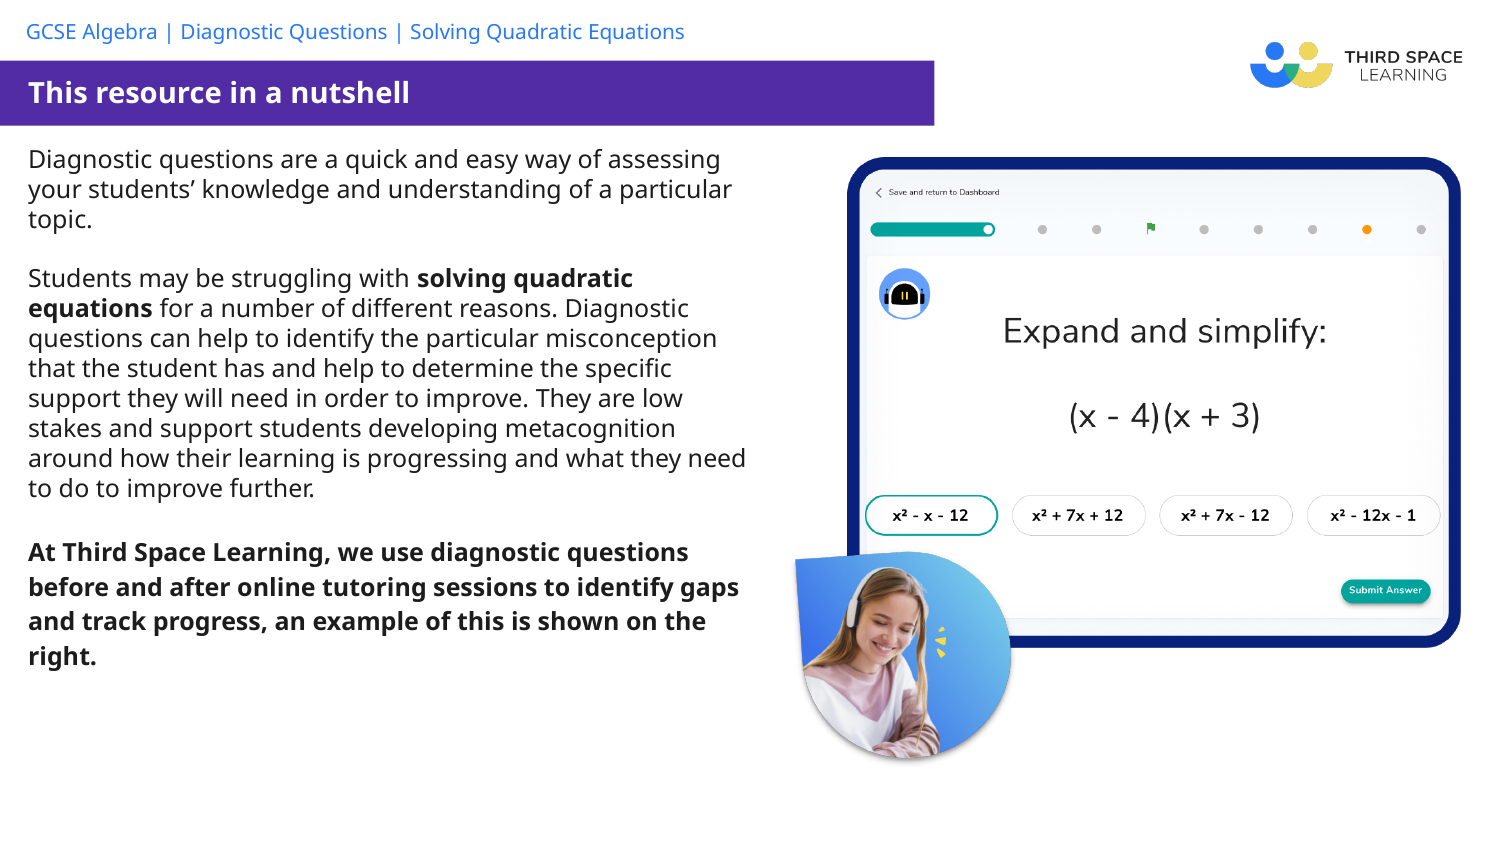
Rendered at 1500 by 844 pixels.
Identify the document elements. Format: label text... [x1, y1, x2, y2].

text_box Diagnostic questions are a quick and easy way of assessing your students’ knowledge and understanding of a particular topic. Students may be struggling with solving quadratic equations for a number of different reasons. Diagnostic questions can help to identify the particular misconception that the student has and help to determine the specific support they will need in order to improve. They are low stakes and support students developing metacognition around how their learning is progressing and what they need to do to improve further. At Third Space Learning, we use diagnostic questions before and after online tutoring sessions to identify gaps and track progress, an example of this is shown on the right. [13, 157, 780, 785]
picture [1250, 33, 1465, 99]
picture [777, 157, 1461, 787]
text_box This resource in a nutshell [13, 59, 551, 125]
